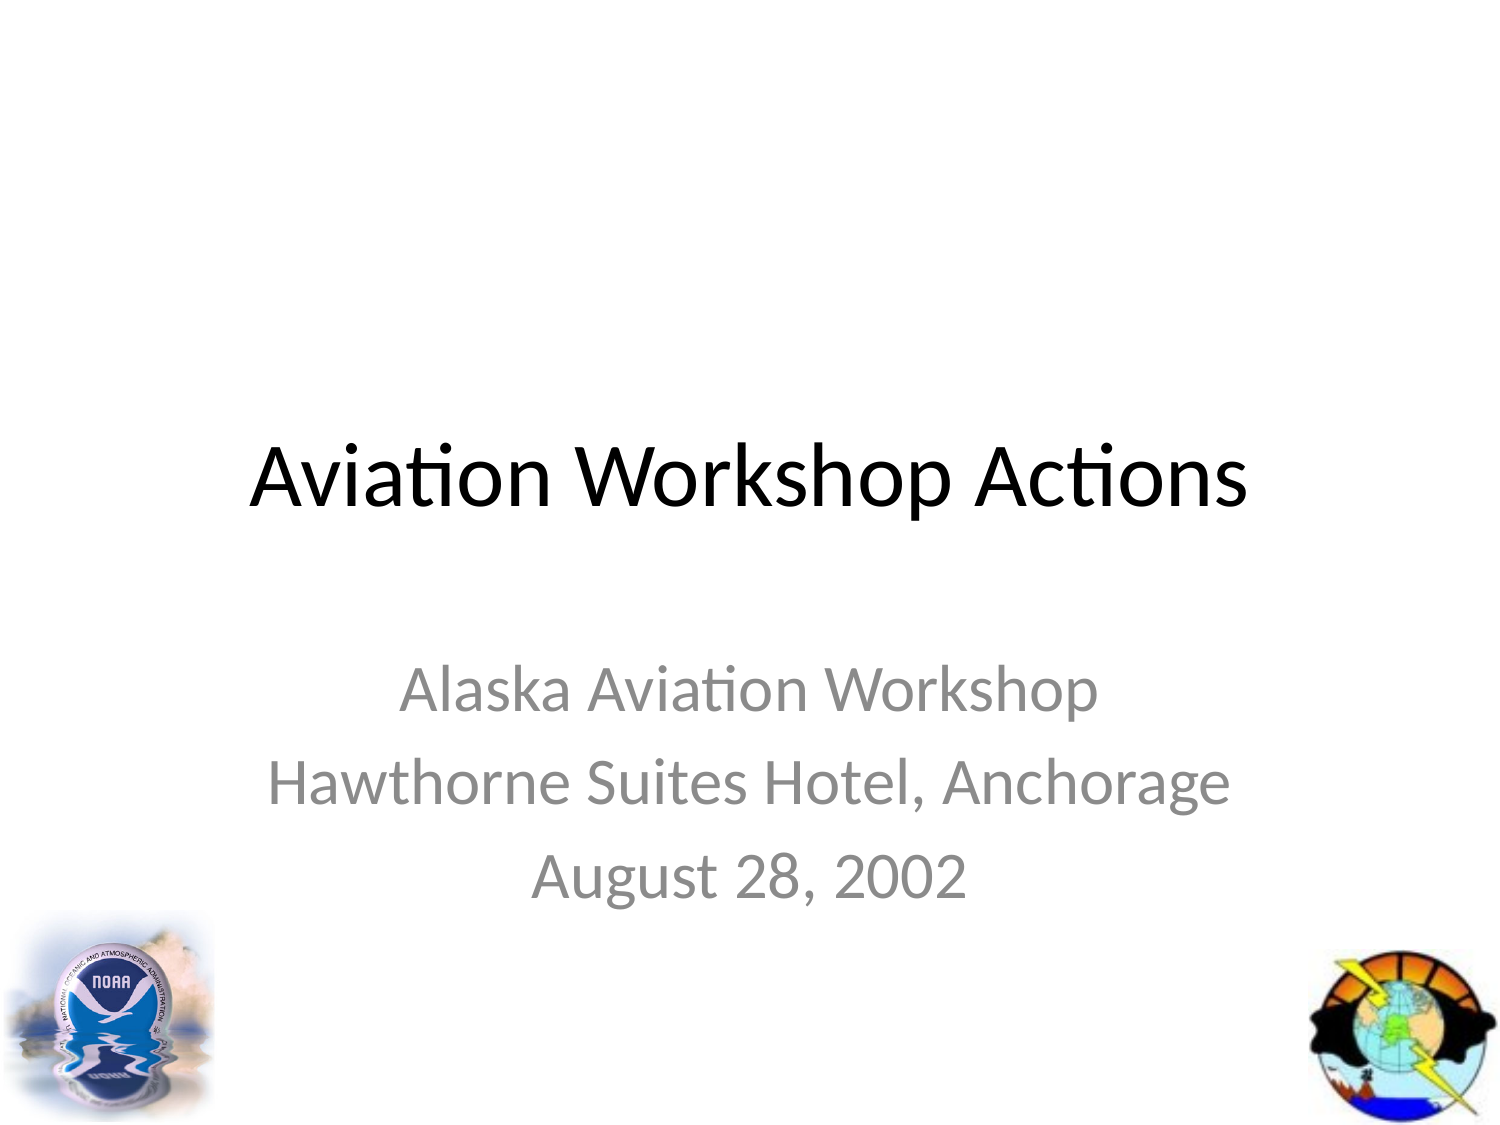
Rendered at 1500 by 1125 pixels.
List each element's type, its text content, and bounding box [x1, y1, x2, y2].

picture [1308, 949, 1500, 1125]
subtitle Alaska Aviation Workshop Hawthorne Suites Hotel, Anchorage August 28, 2002 [225, 637, 1275, 925]
picture [0, 905, 226, 1125]
title Aviation Workshop Actions [112, 349, 1388, 591]
